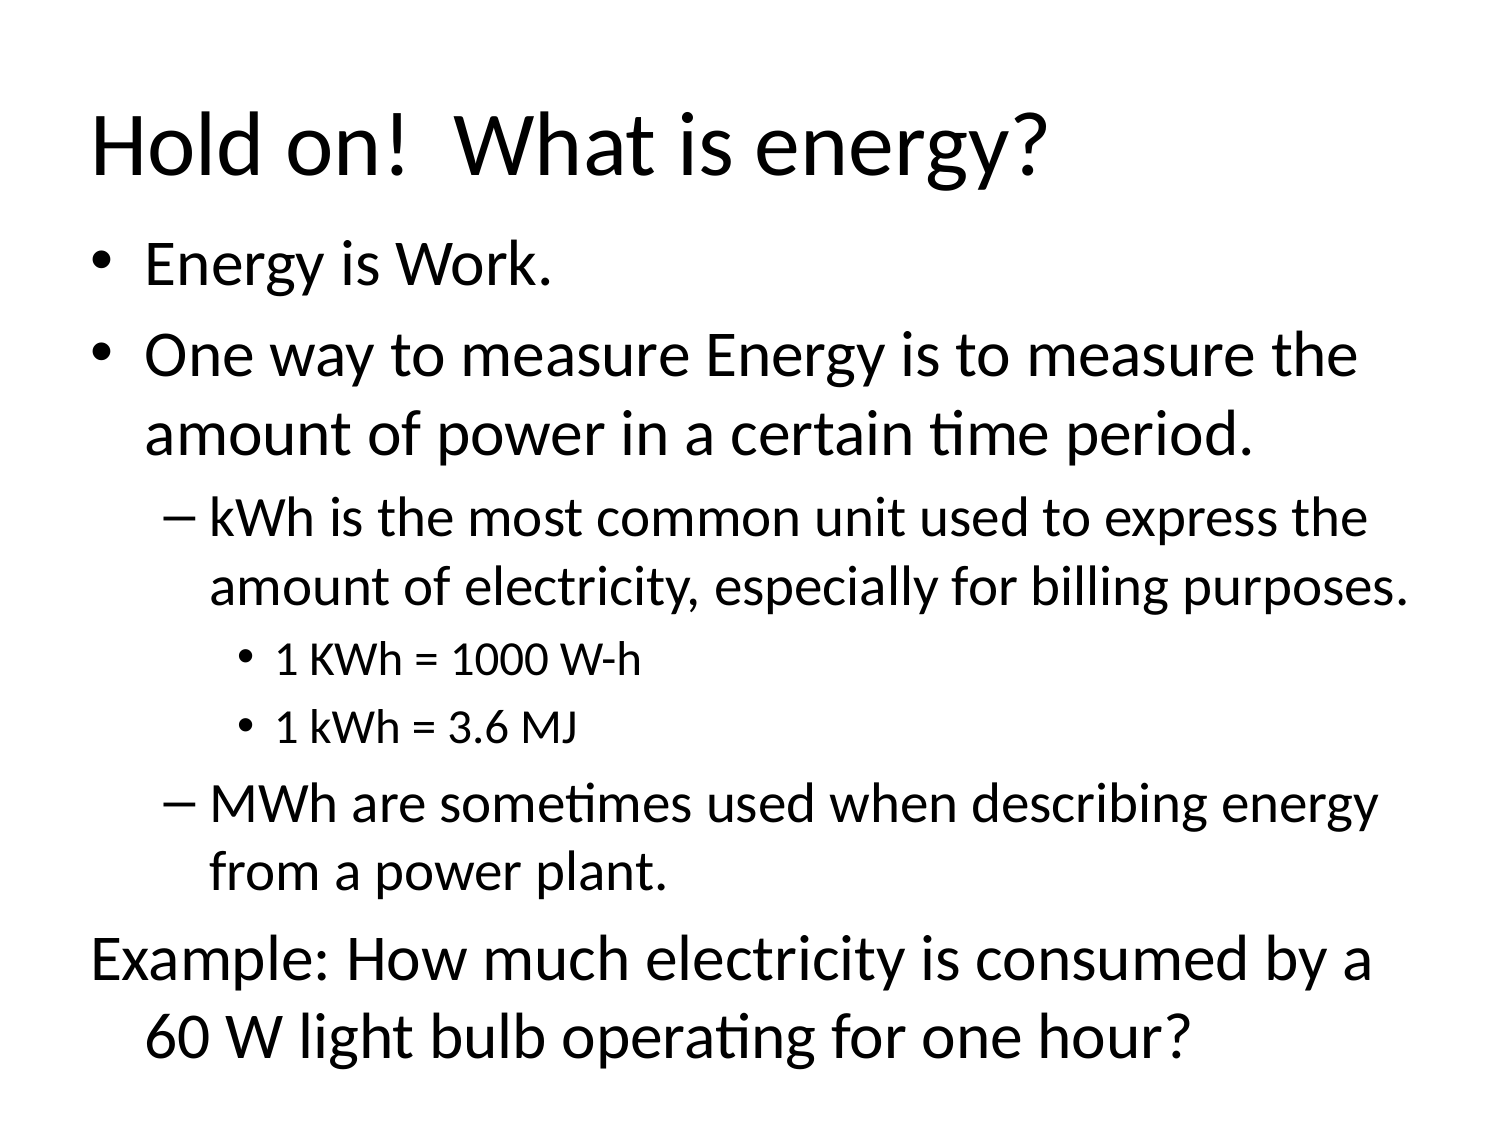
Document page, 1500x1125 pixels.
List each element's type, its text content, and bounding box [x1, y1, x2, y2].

title Hold on! What is energy? [75, 45, 1425, 212]
list Energy is Work. One way to measure Energy is to measure the amount of power in a certain time period. kWh is the most common unit used to express the amount of electricity, especially for billing purposes. 1 KWh = 1000 W-h 1 kWh = 3.6 MJ MWh are sometimes used when describing energy from a power plant. Example: How much electricity is consumed by a 60 W light bulb operating for one hour? [75, 212, 1425, 1113]
